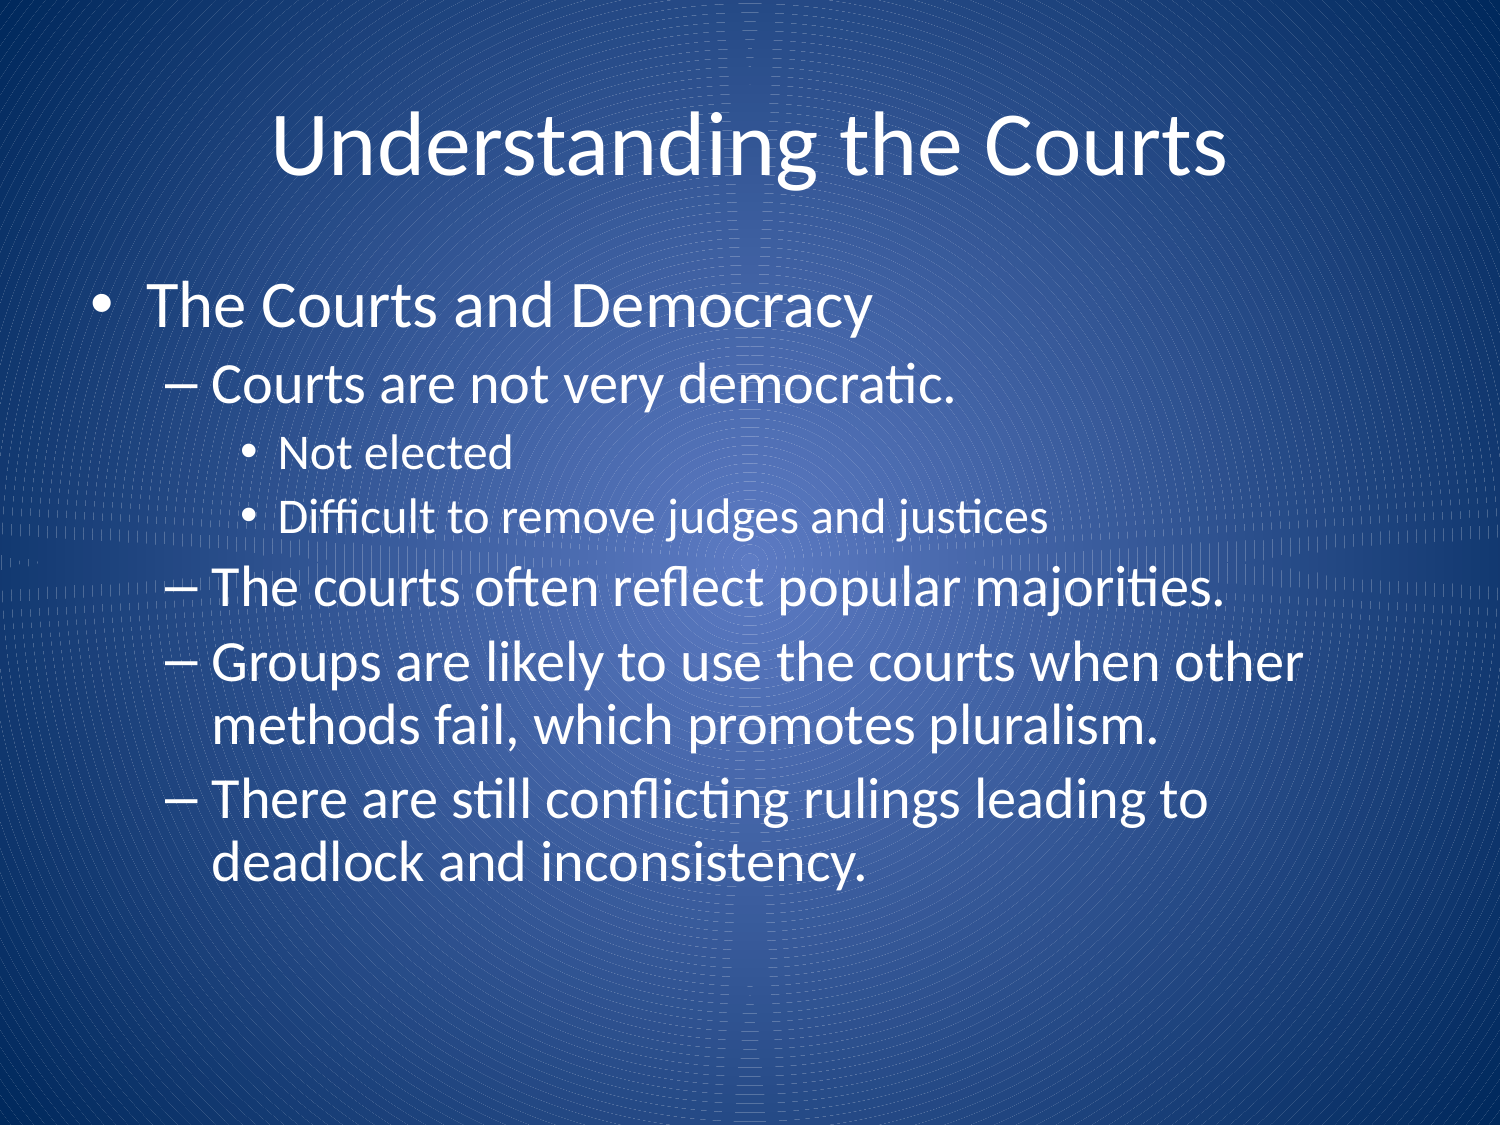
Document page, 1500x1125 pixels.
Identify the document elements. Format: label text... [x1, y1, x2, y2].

title Understanding the Courts [75, 45, 1425, 233]
list The Courts and Democracy Courts are not very democratic. Not elected Difficult to remove judges and justices The courts often reflect popular majorities. Groups are likely to use the courts when other methods fail, which promotes pluralism. There are still conflicting rulings leading to deadlock and inconsistency. [75, 262, 1425, 1005]
